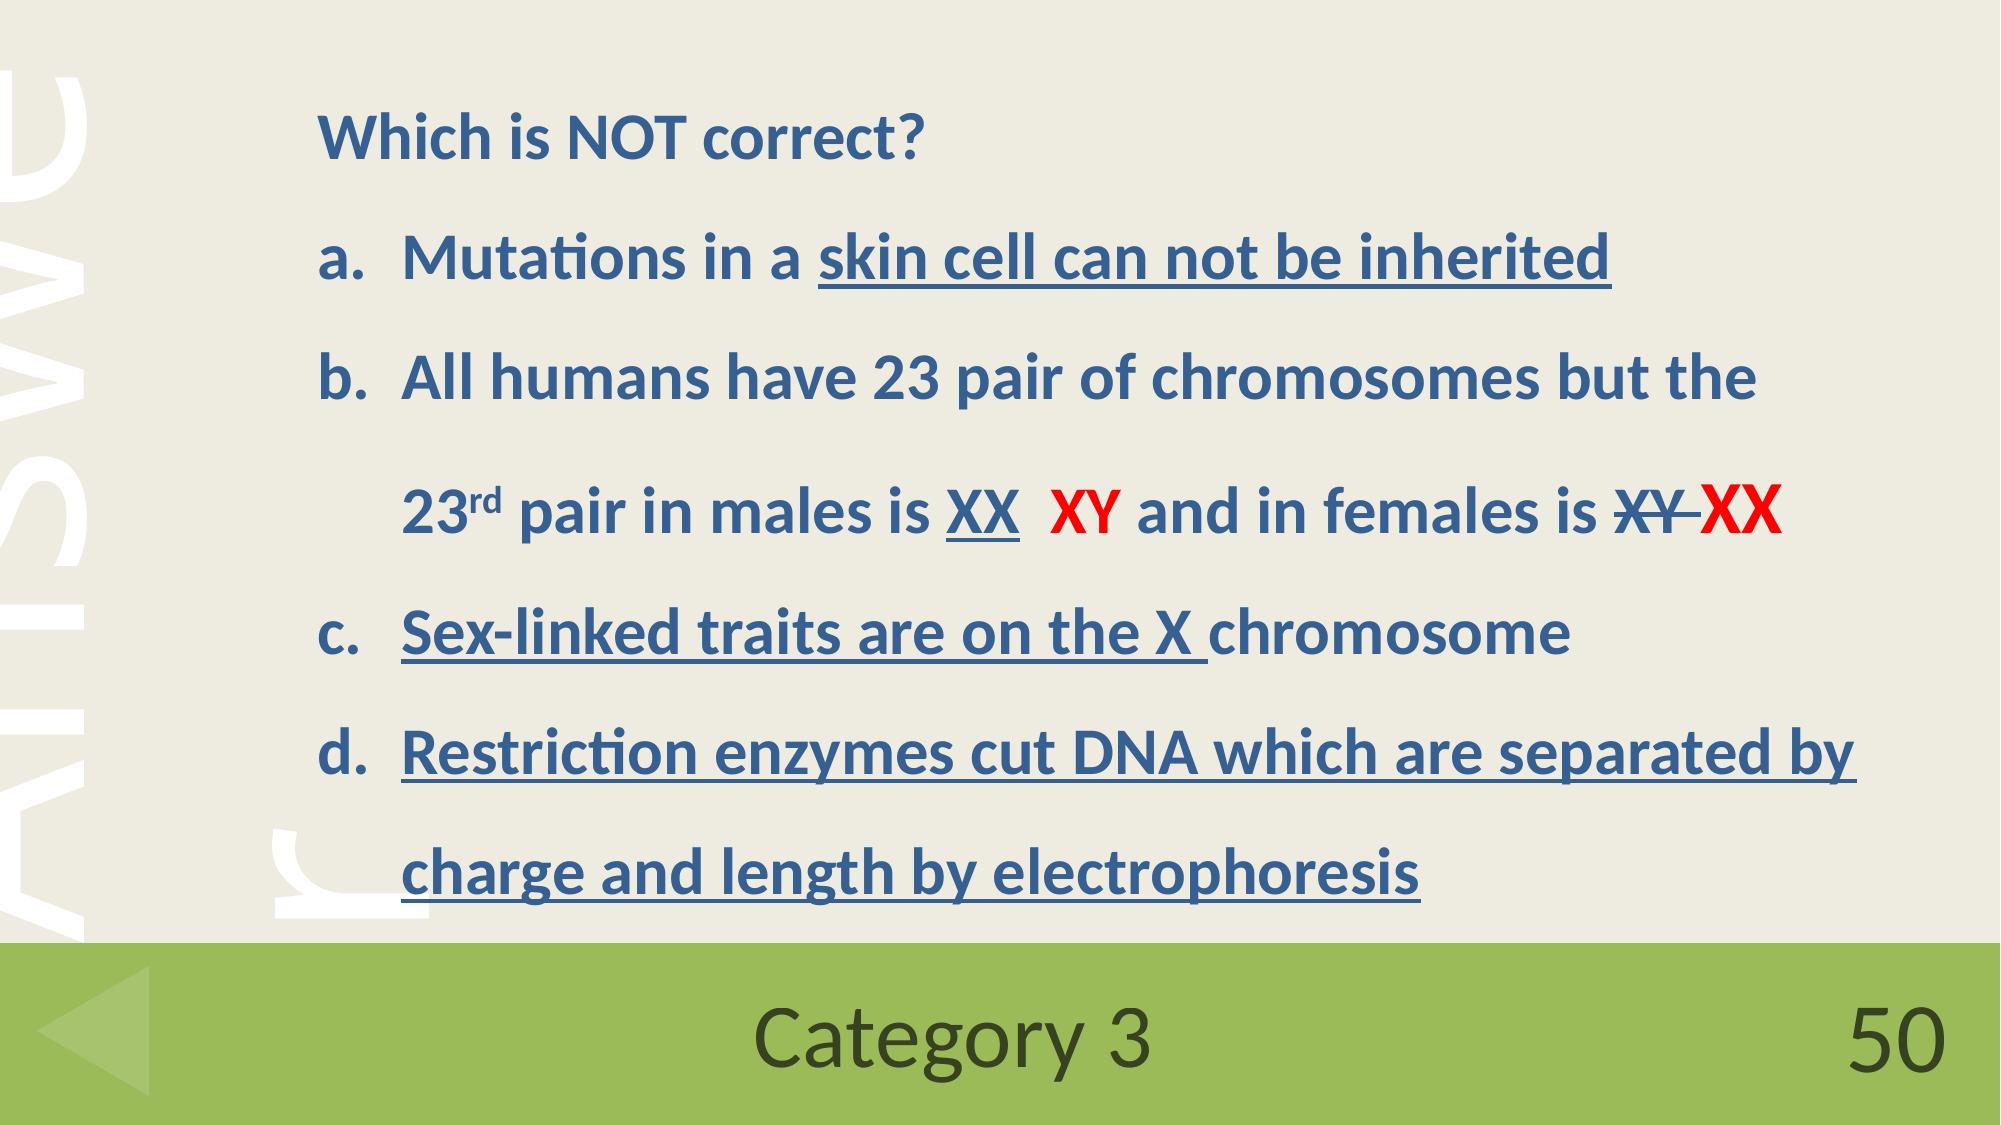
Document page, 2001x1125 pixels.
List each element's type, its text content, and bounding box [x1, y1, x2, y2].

list Which is NOT correct? Mutations in a skin cell can not be inherited All humans have 23 pair of chromosomes but the 23rd pair in males is XX XY and in females is XY XX Sex-linked traits are on the X chromosome Restriction enzymes cut DNA which are separated by charge and length by electrophoresis [302, 119, 1881, 843]
list 50 [1854, 967, 1963, 1097]
title Category 3 [53, 937, 1854, 1125]
